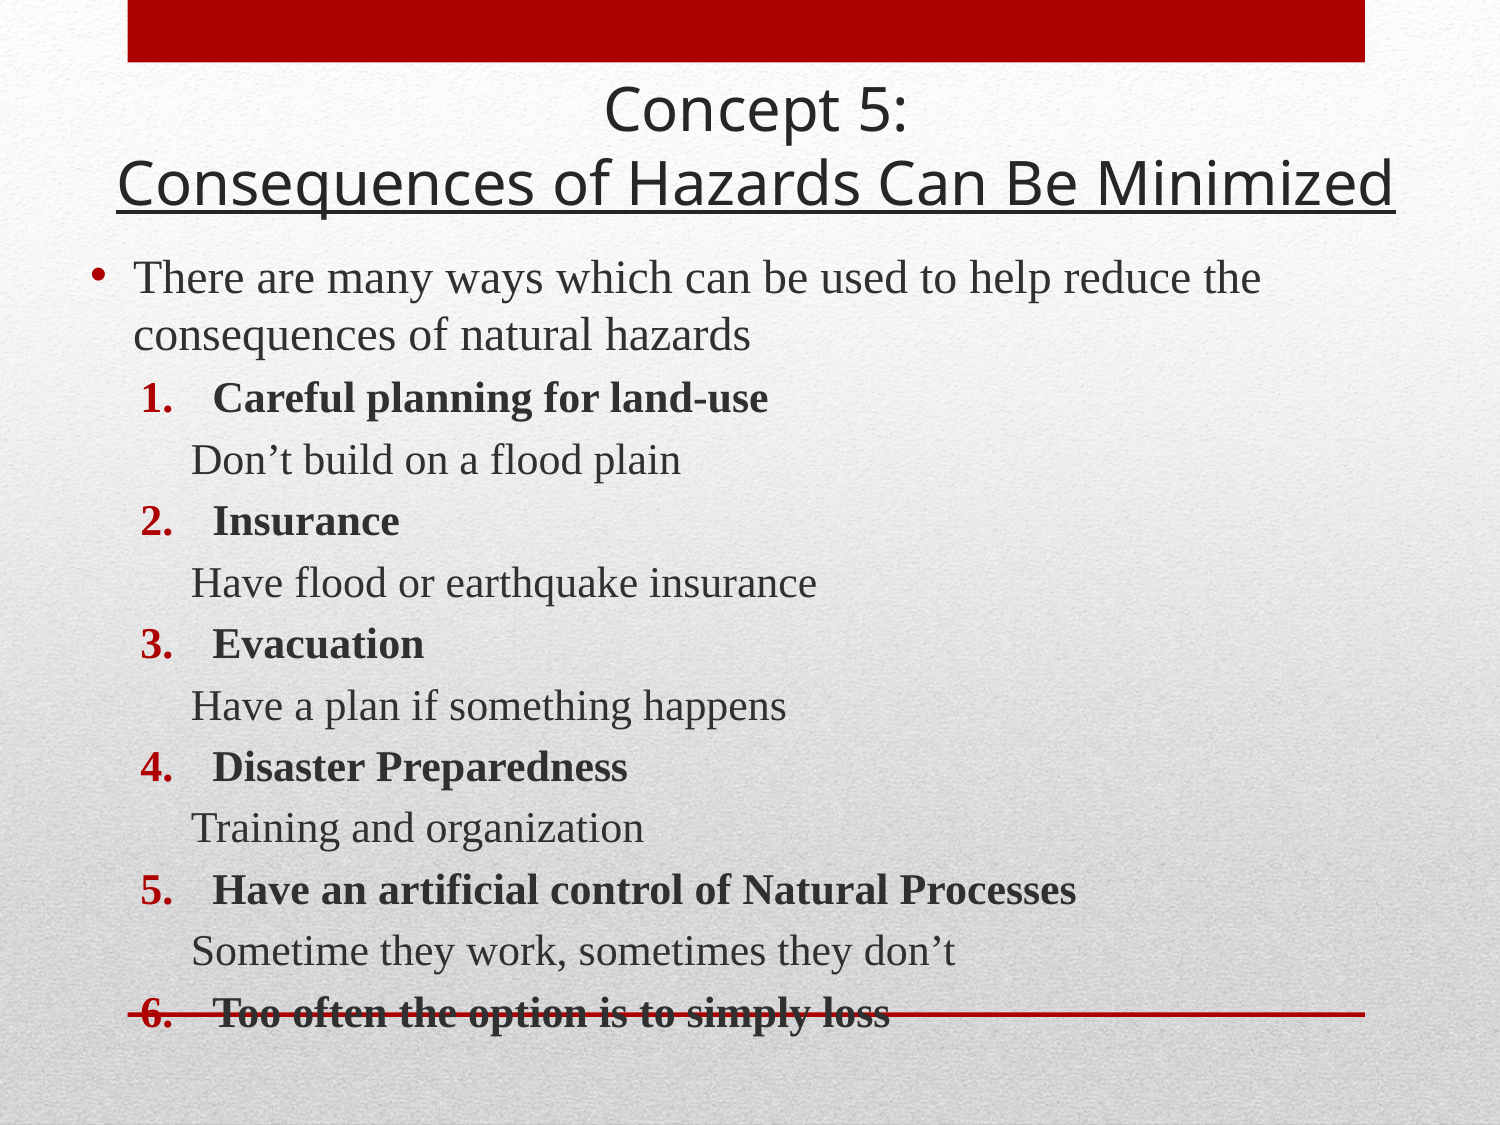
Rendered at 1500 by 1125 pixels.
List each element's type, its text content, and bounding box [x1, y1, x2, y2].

list There are many ways which can be used to help reduce the consequences of natural hazards Careful planning for land-use Don’t build on a flood plain Insurance Have flood or earthquake insurance Evacuation Have a plan if something happens Disaster Preparedness Training and organization Have an artificial control of Natural Processes Sometime they work, sometimes they don’t Too often the option is to simply loss [75, 237, 1438, 1050]
title Concept 5: Consequences of Hazards Can Be Minimized [99, 50, 1413, 225]
